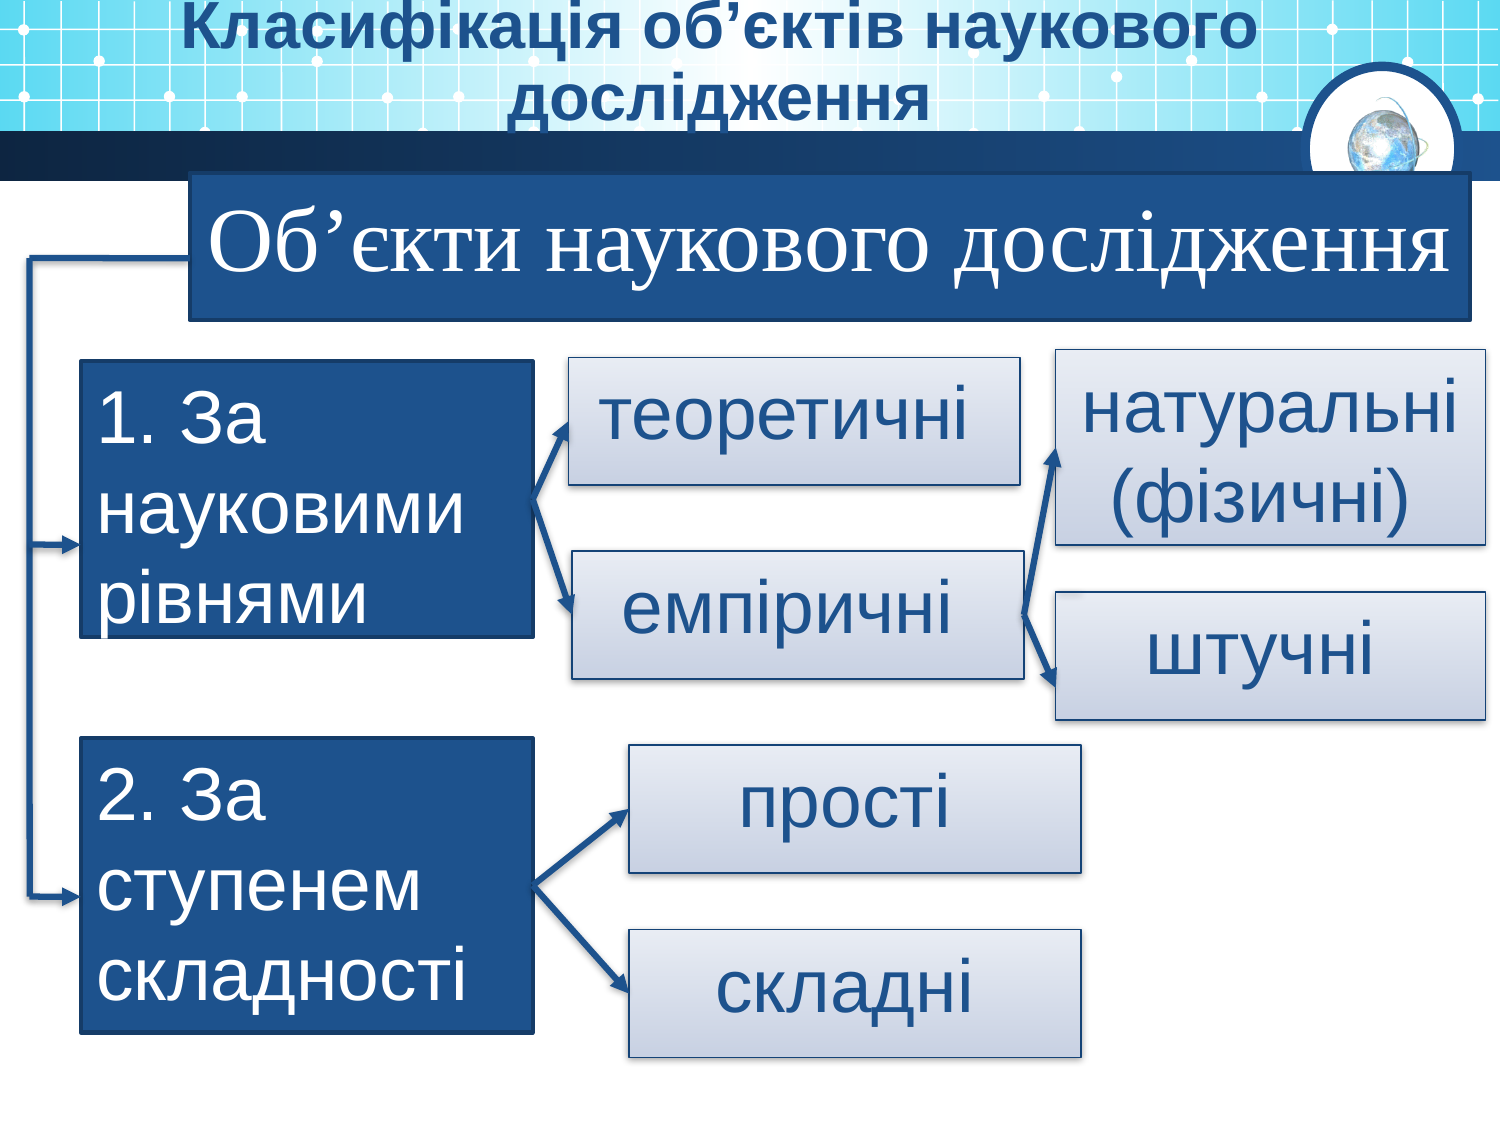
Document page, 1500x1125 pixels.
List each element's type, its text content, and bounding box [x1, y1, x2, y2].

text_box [532, 808, 630, 884]
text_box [532, 499, 573, 616]
text_box Класифікація об’єктів наукового дослідження [0, 0, 1471, 143]
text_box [532, 885, 630, 994]
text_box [1023, 447, 1056, 614]
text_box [29, 172, 1487, 1058]
picture [1310, 143, 1454, 171]
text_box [532, 421, 569, 498]
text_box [1023, 614, 1056, 689]
